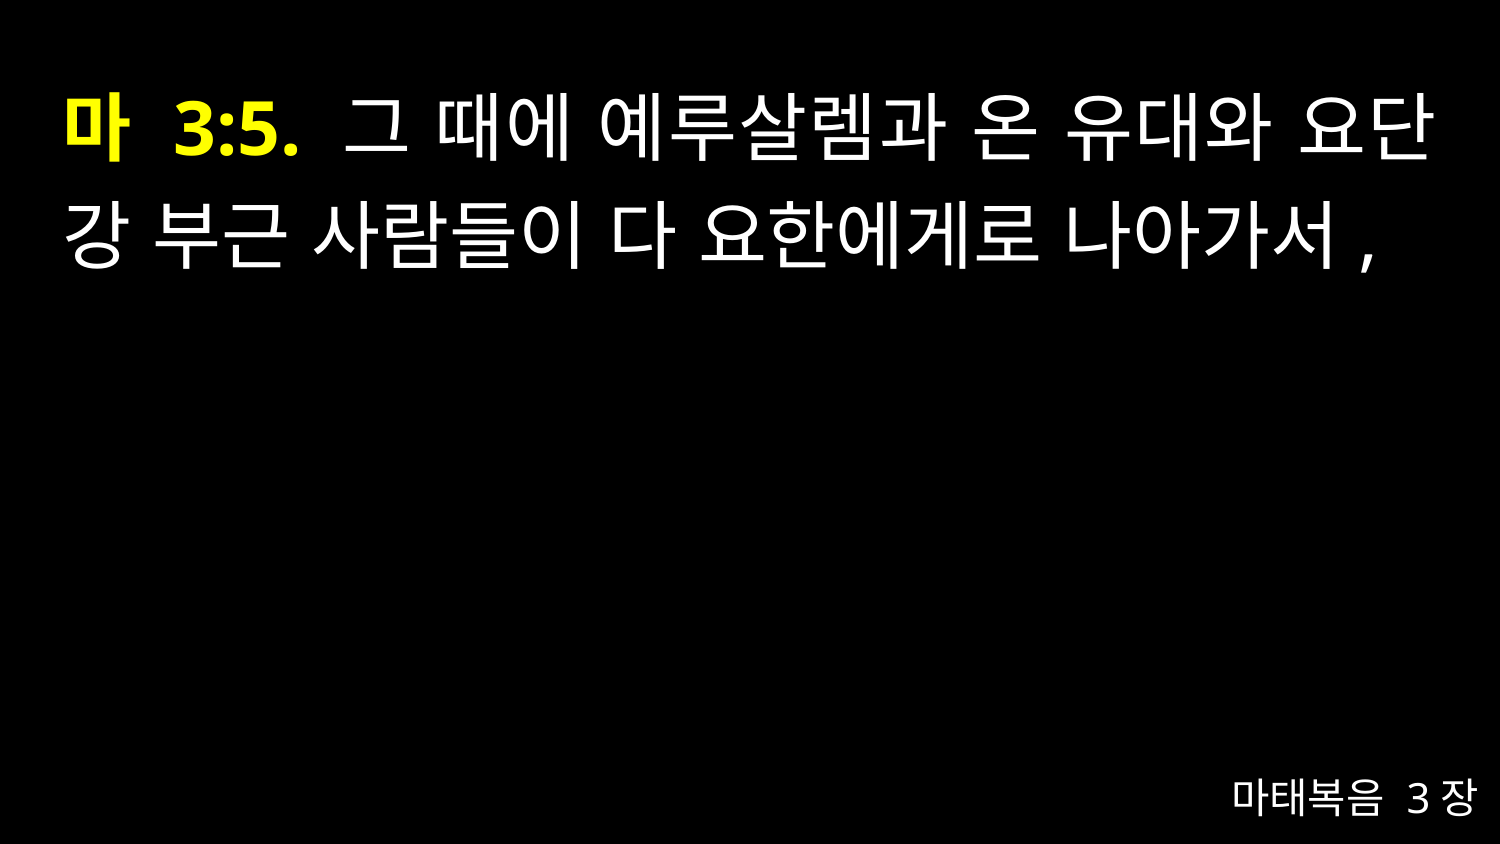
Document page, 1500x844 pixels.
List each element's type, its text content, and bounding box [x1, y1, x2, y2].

subtitle 마태복음 3장 [916, 770, 1500, 844]
title 마 3:5. 그 때에 예루살렘과 온 유대와 요단 강 부근 사람들이 다 요한에게로 나아가서, [0, 0, 1500, 844]
